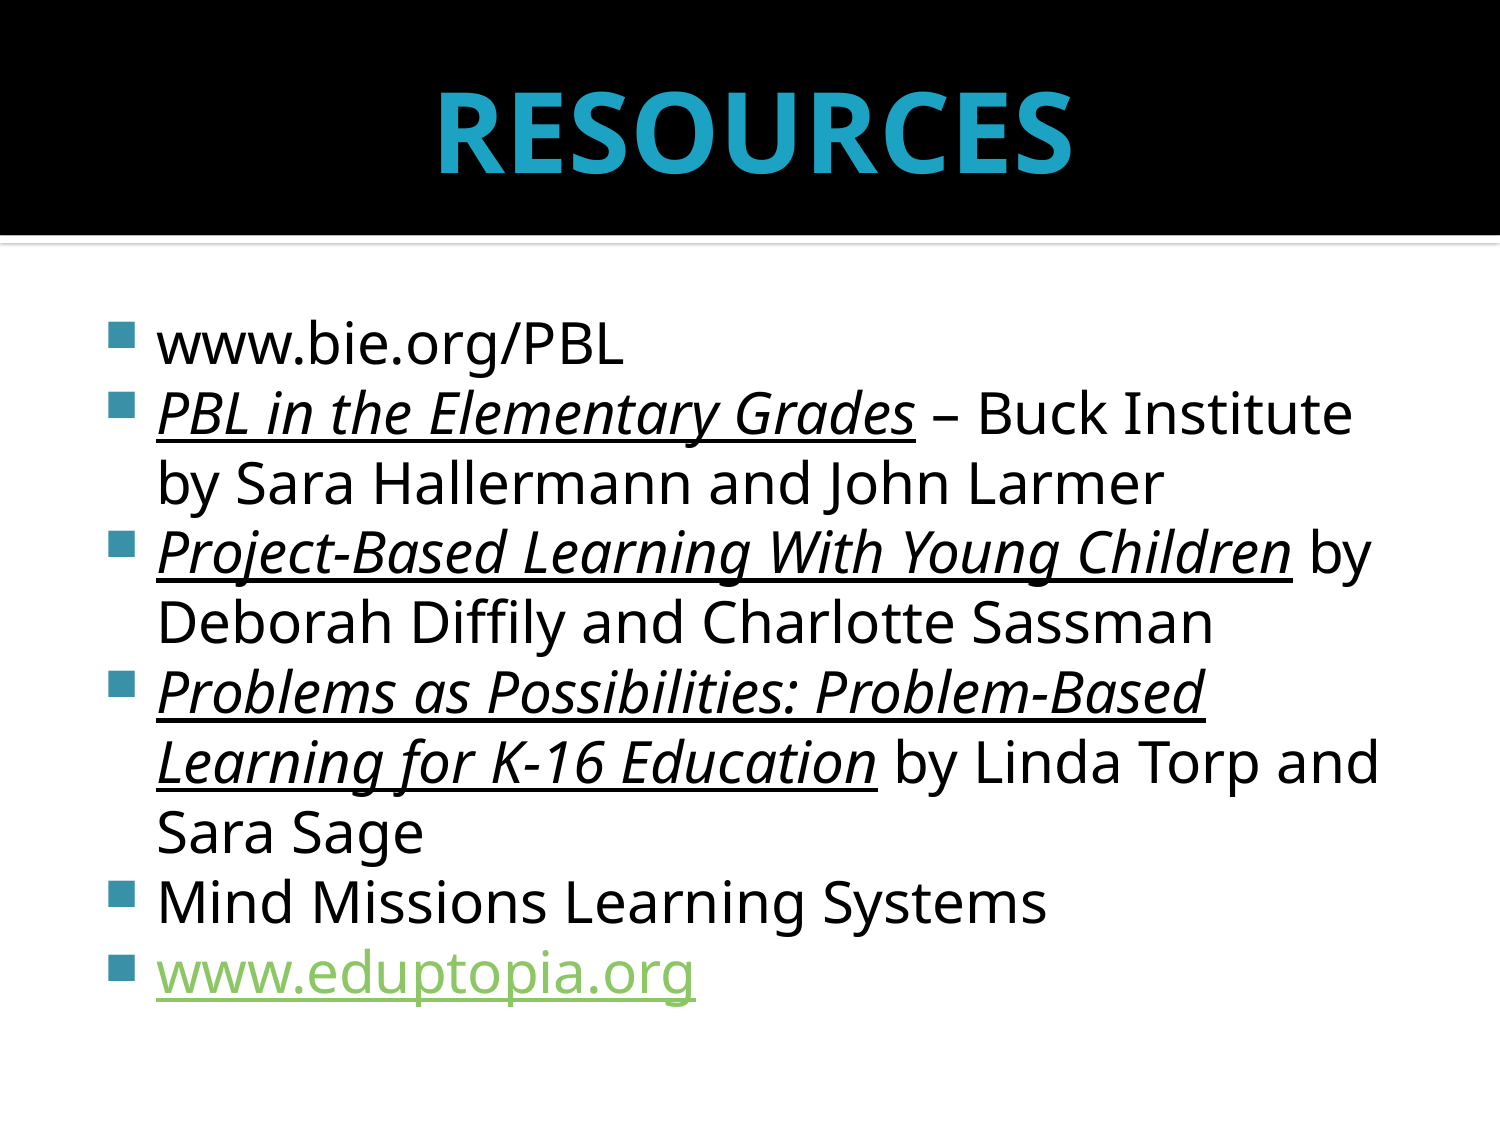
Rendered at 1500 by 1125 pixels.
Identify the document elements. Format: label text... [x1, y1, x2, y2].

list www.bie.org/PBL PBL in the Elementary Grades – Buck Institute by Sara Hallermann and John Larmer Project-Based Learning With Young Children by Deborah Diffily and Charlotte Sassman Problems as Possibilities: Problem-Based Learning for K-16 Education by Linda Torp and Sara Sage Mind Missions Learning Systems www.eduptopia.org [75, 291, 1425, 1125]
title RESOURCES [75, 25, 1425, 231]
